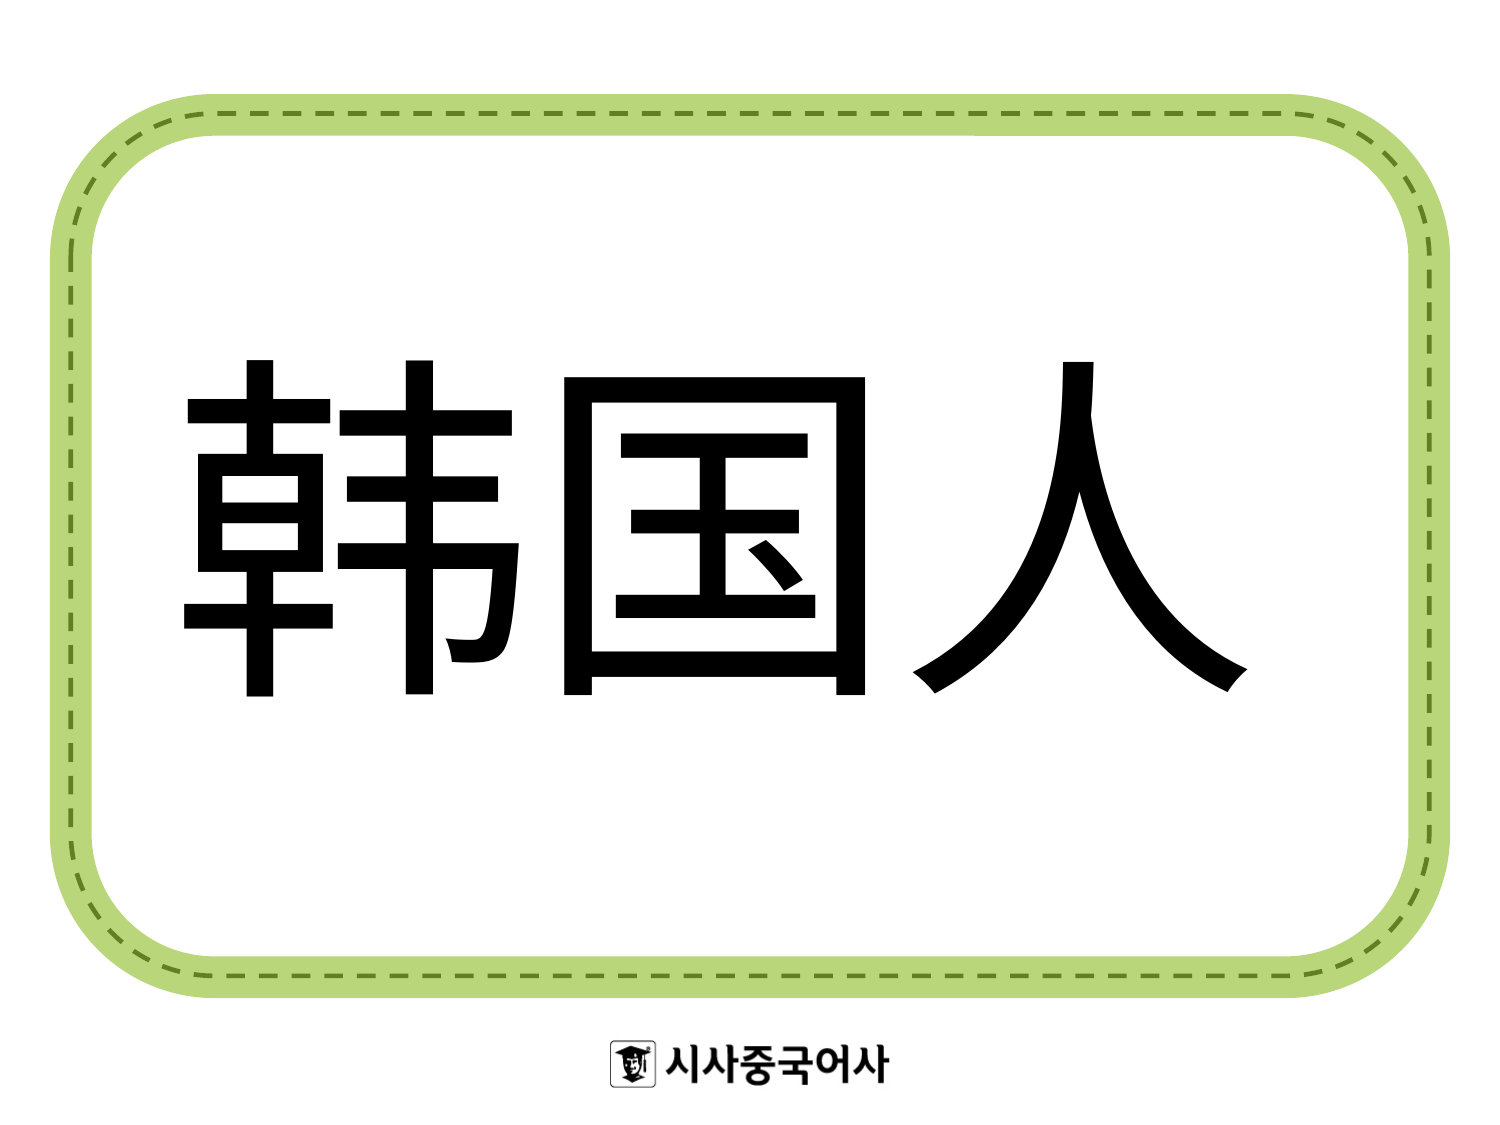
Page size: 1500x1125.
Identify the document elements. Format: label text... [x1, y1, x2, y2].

text_box 韩国人 [145, 189, 1354, 853]
picture [602, 1034, 898, 1094]
